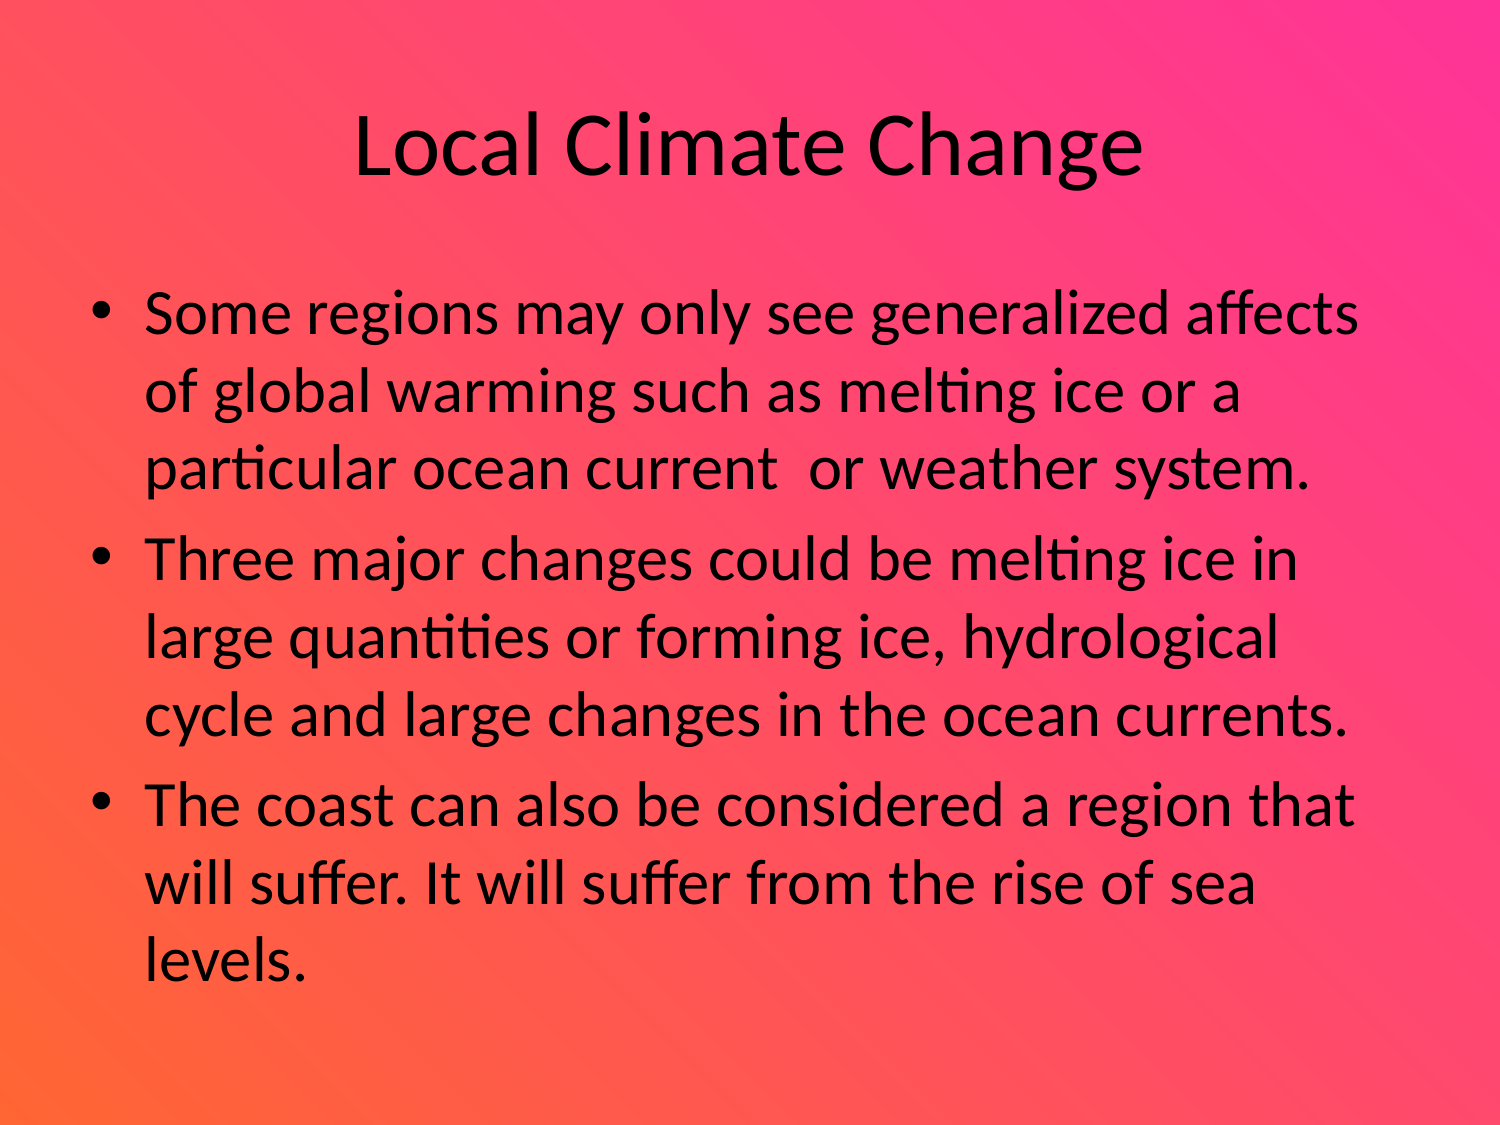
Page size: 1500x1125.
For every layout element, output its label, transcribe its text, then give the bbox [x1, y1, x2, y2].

title Local Climate Change [75, 45, 1425, 233]
list Some regions may only see generalized affects of global warming such as melting ice or a particular ocean current or weather system. Three major changes could be melting ice in large quantities or forming ice, hydrological cycle and large changes in the ocean currents. The coast can also be considered a region that will suffer. It will suffer from the rise of sea levels. [75, 262, 1425, 1005]
